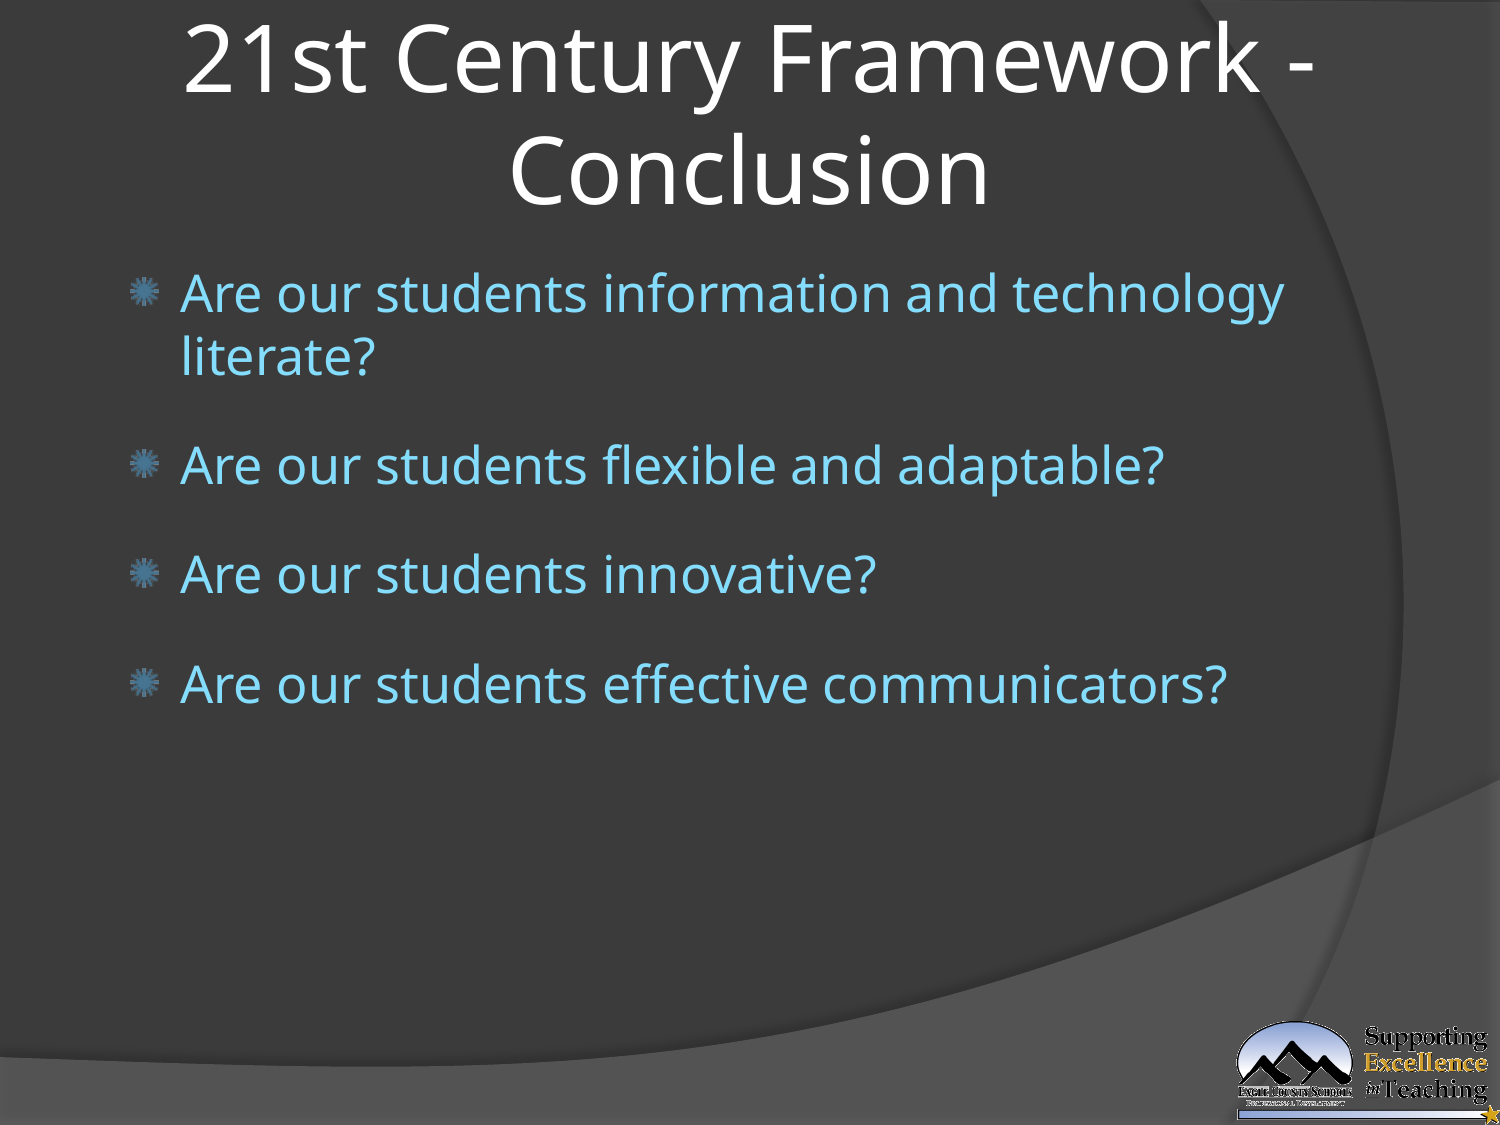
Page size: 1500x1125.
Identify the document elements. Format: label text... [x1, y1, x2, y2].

picture [1236, 1020, 1500, 1125]
title 21st Century Framework - Conclusion [30, 0, 1470, 252]
picture [130, 449, 159, 478]
picture [130, 558, 159, 588]
list Are our students information and technology literate? Are our students flexible and adaptable? Are our students innovative? Are our students effective communicators? [120, 167, 1380, 808]
picture [130, 668, 159, 697]
picture [130, 277, 159, 306]
